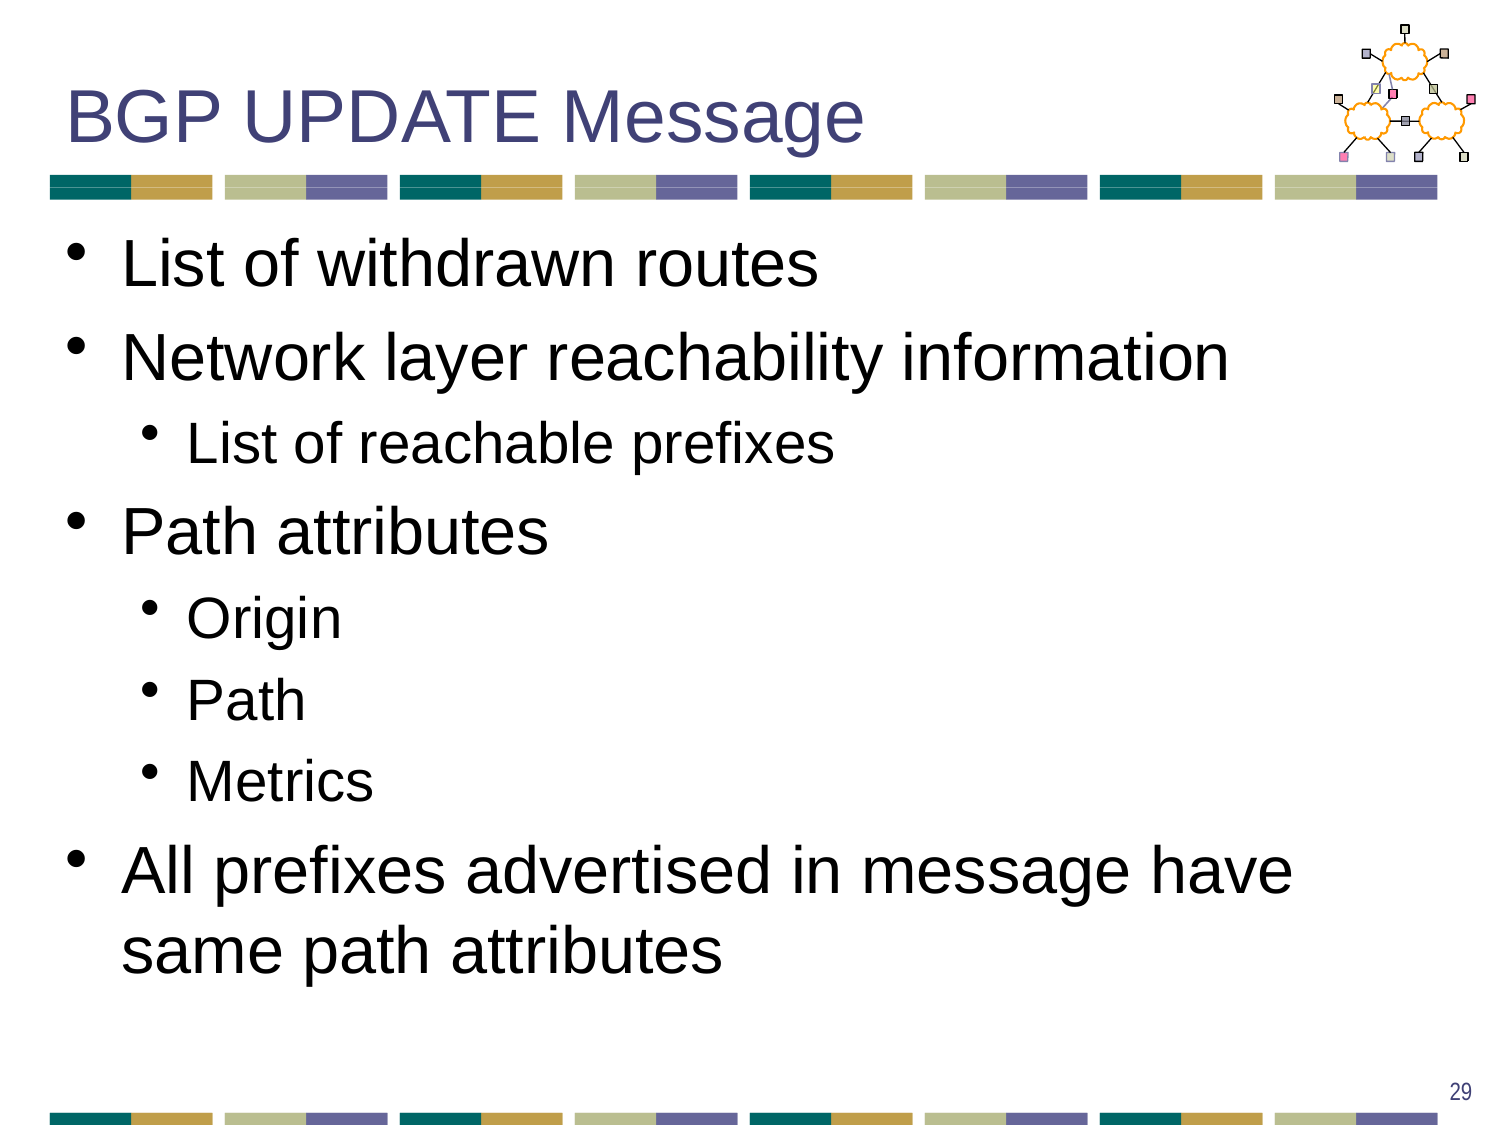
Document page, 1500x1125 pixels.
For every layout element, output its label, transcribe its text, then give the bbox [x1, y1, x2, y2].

slide_number 29 [1174, 1037, 1488, 1113]
title BGP UPDATE Message [49, 62, 1388, 163]
list List of withdrawn routes Network layer reachability information List of reachable prefixes Path attributes Origin Path Metrics All prefixes advertised in message have same path attributes [49, 212, 1438, 1001]
